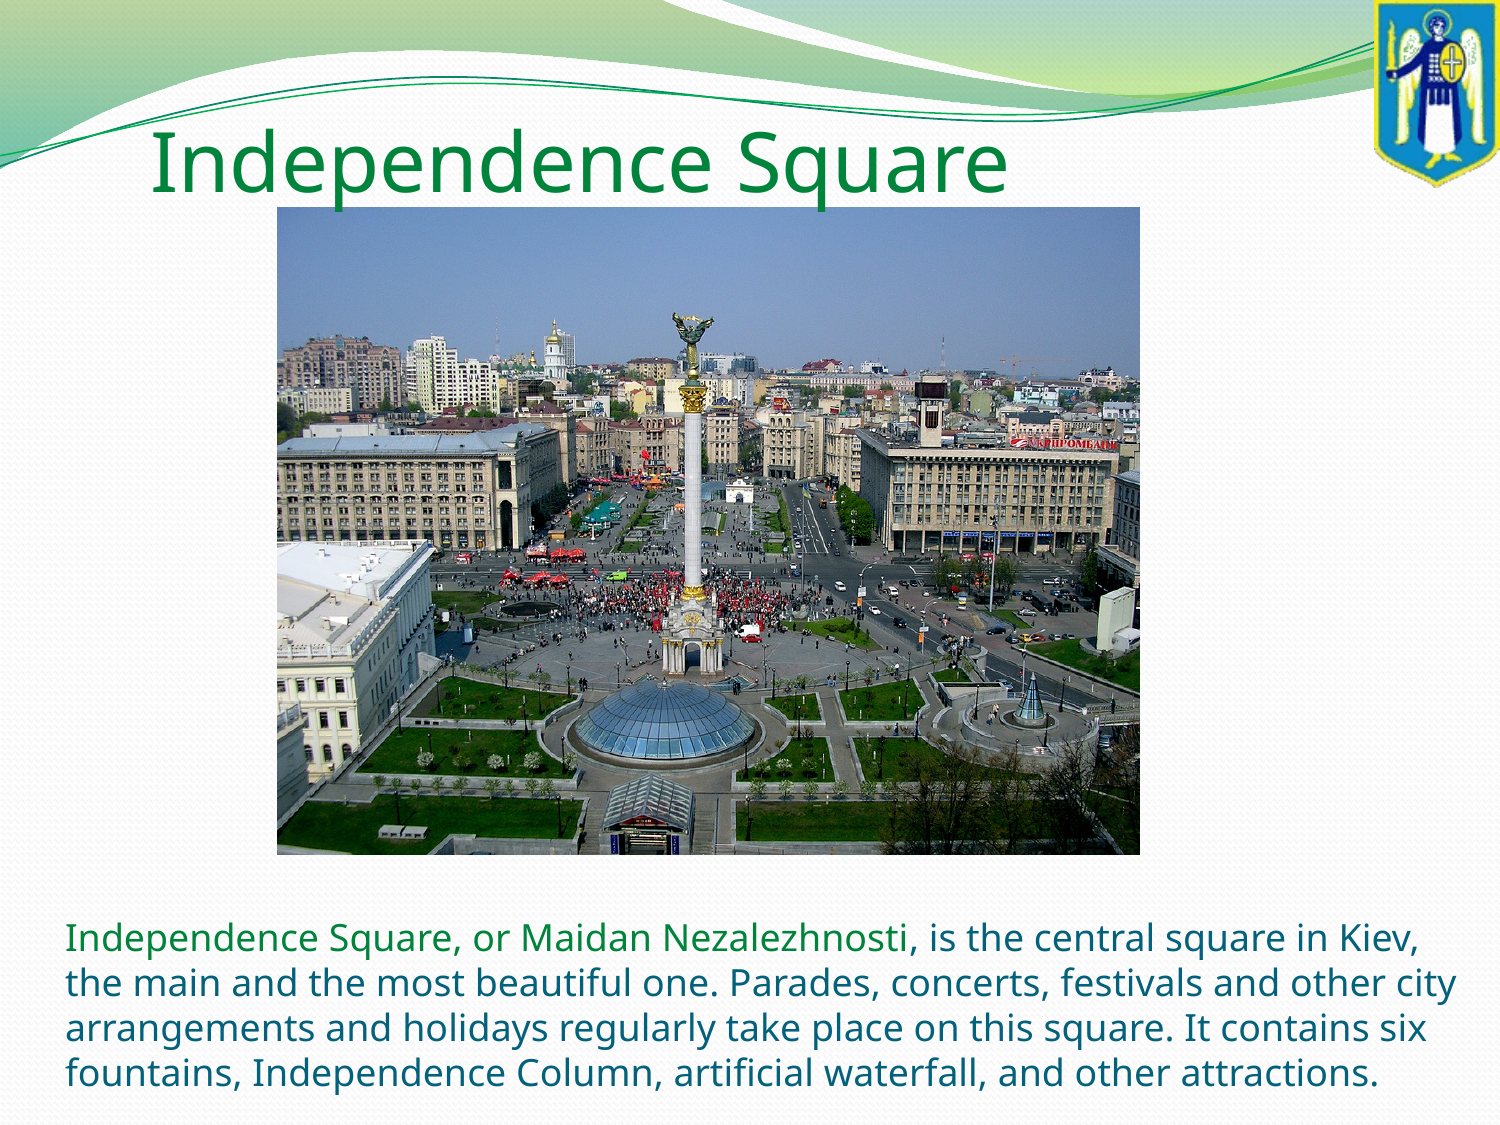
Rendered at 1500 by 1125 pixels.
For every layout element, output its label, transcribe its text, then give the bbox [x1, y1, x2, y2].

picture [1374, 0, 1500, 188]
text_box Independence Square [135, 101, 1282, 244]
picture [277, 207, 1141, 856]
title Independence Square, or Maidan Nezalezhnosti, is the central square in Kiev, the main and the most beautiful one. Parades, concerts, festivals and other city arrangements and holidays regularly take place on this square. It contains six fountains, Independence Column, artificial waterfall, and other attractions. [64, 845, 1464, 1095]
